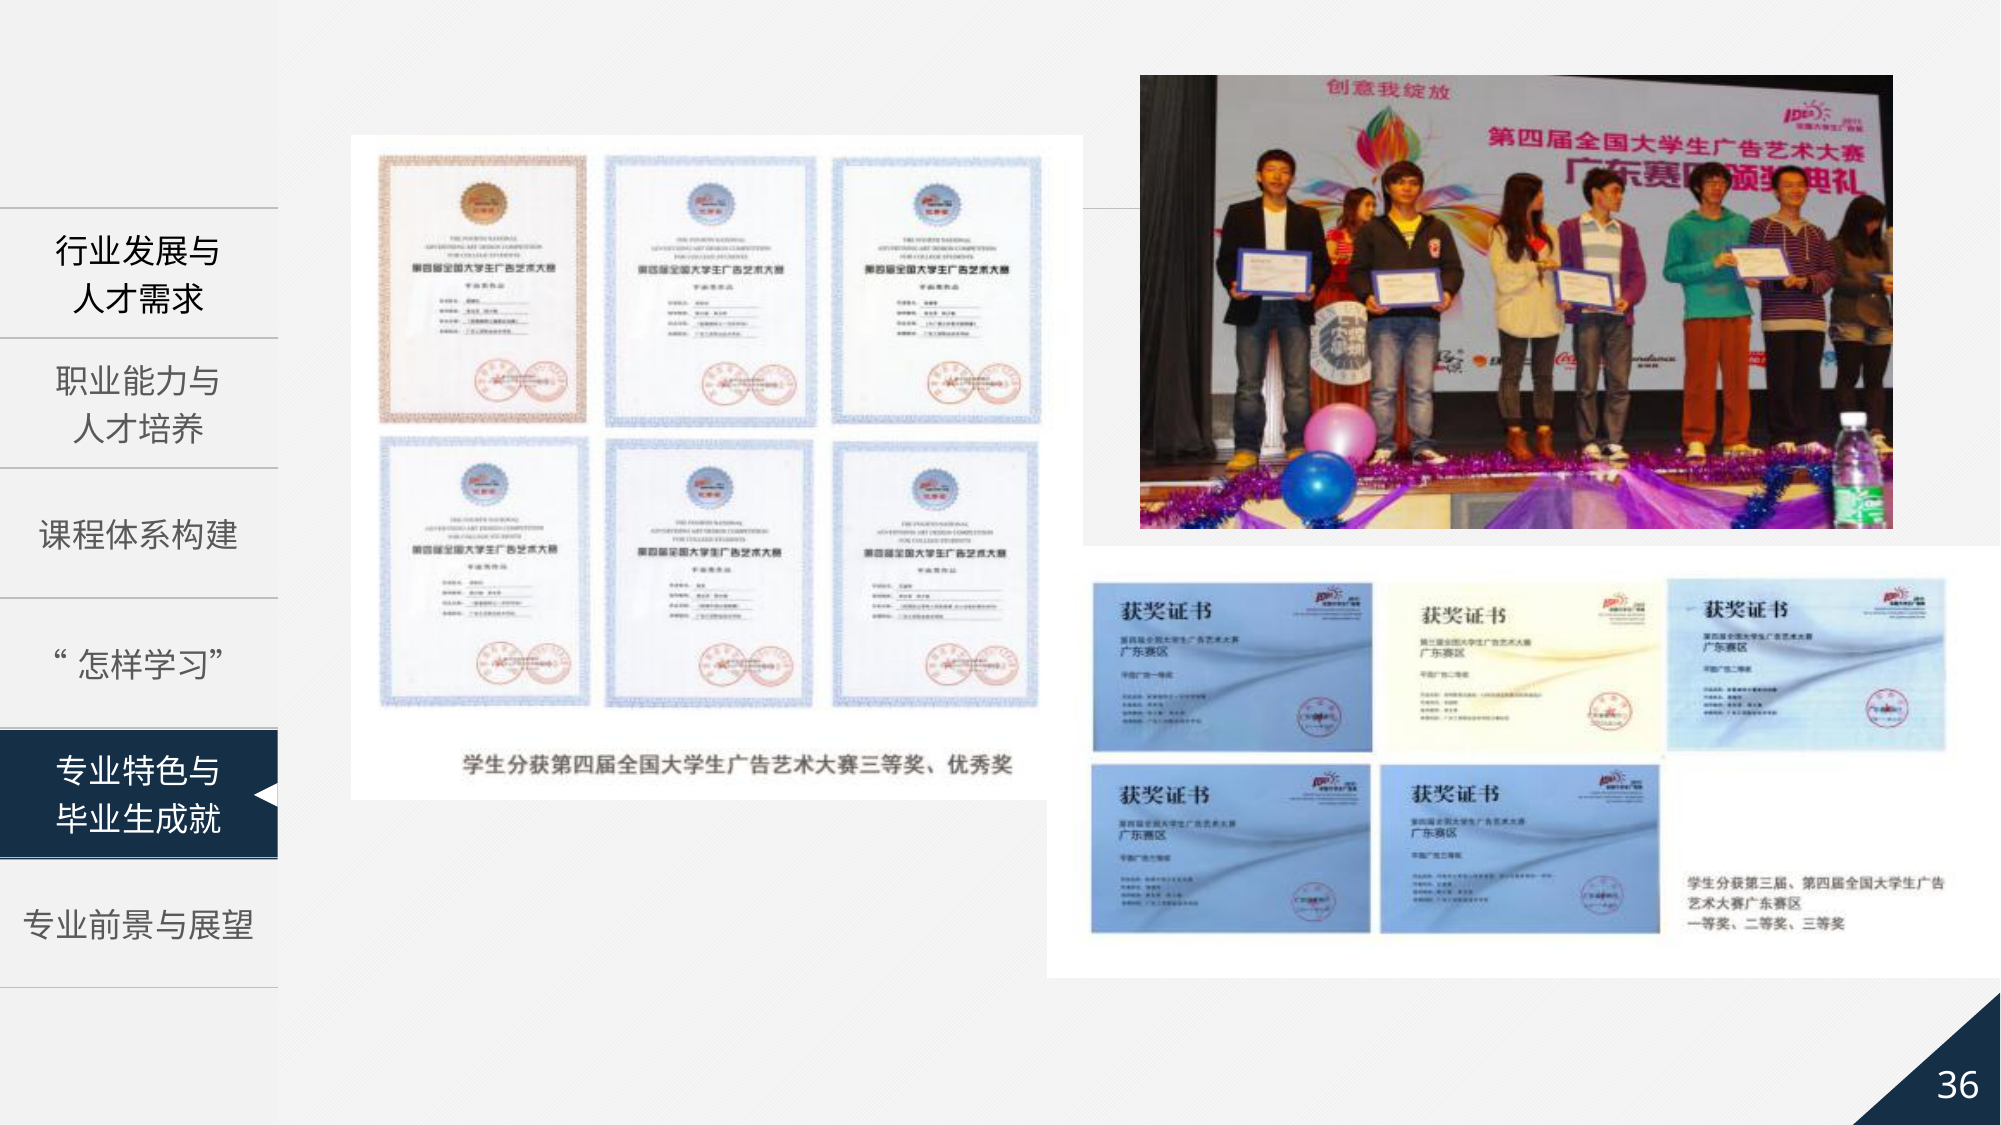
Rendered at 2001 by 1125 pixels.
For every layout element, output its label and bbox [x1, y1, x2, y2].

picture [1140, 75, 1893, 529]
picture [350, 135, 2000, 978]
